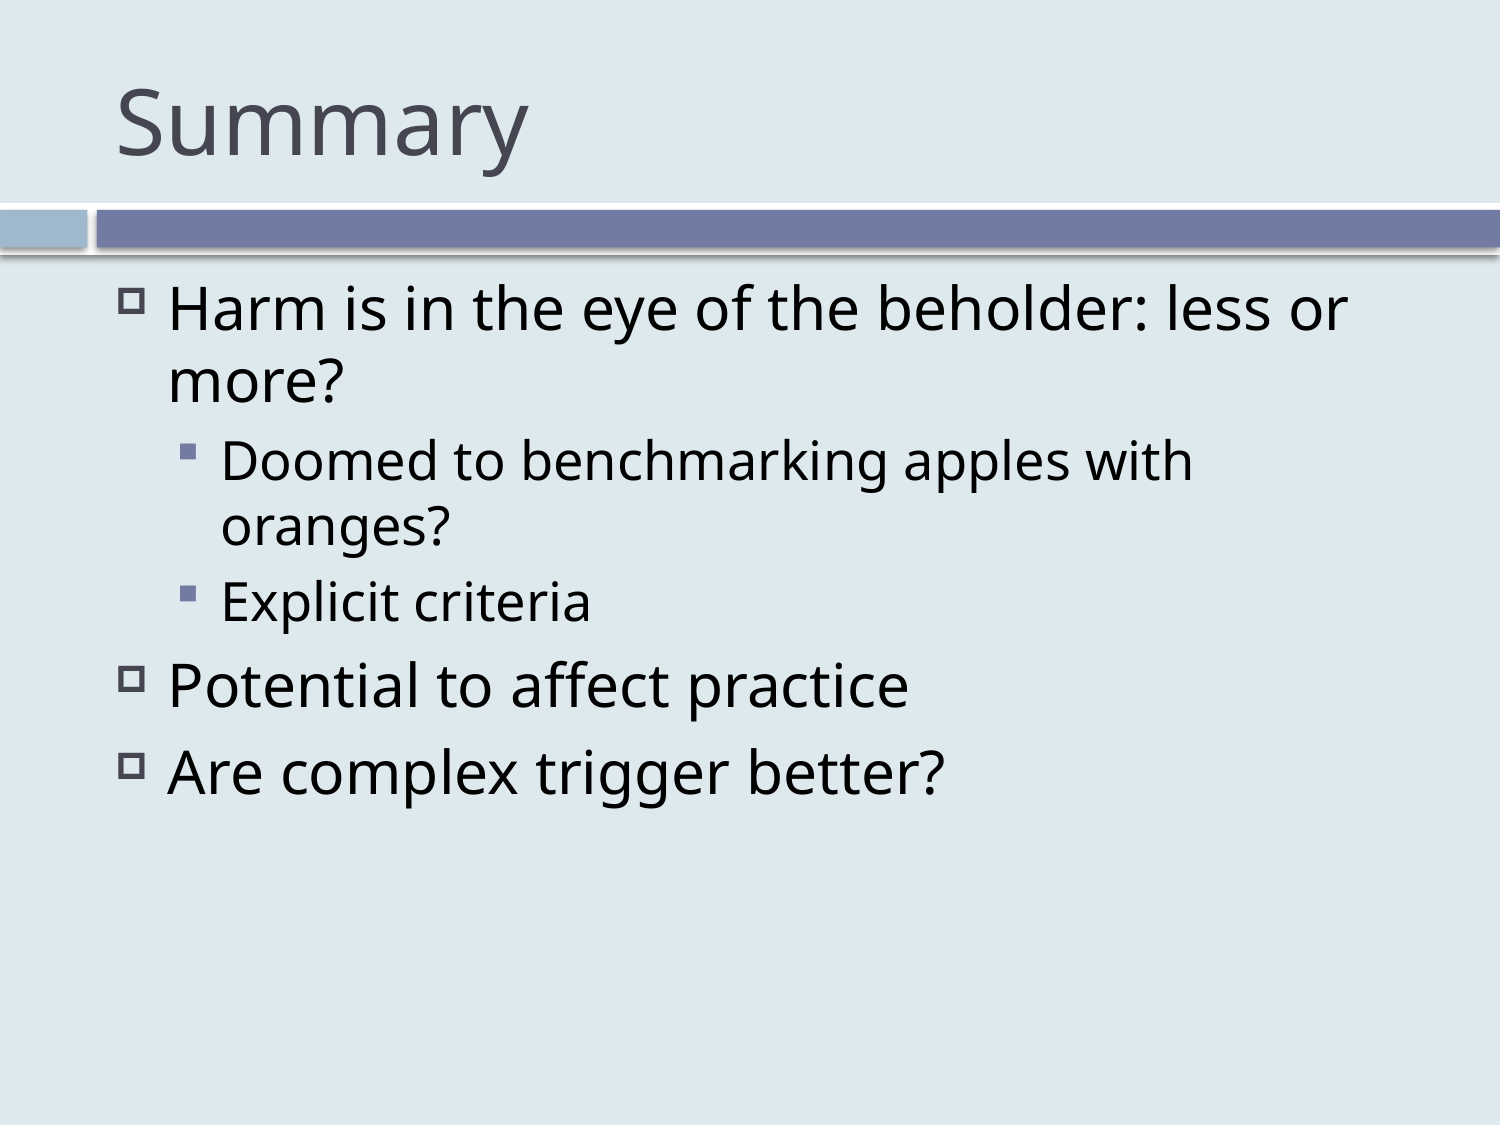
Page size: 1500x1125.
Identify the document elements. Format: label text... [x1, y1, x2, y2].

list Harm is in the eye of the beholder: less or more? Doomed to benchmarking apples with oranges? Explicit criteria Potential to affect practice Are complex trigger better? [100, 262, 1439, 1001]
title Summary [100, 37, 1439, 201]
